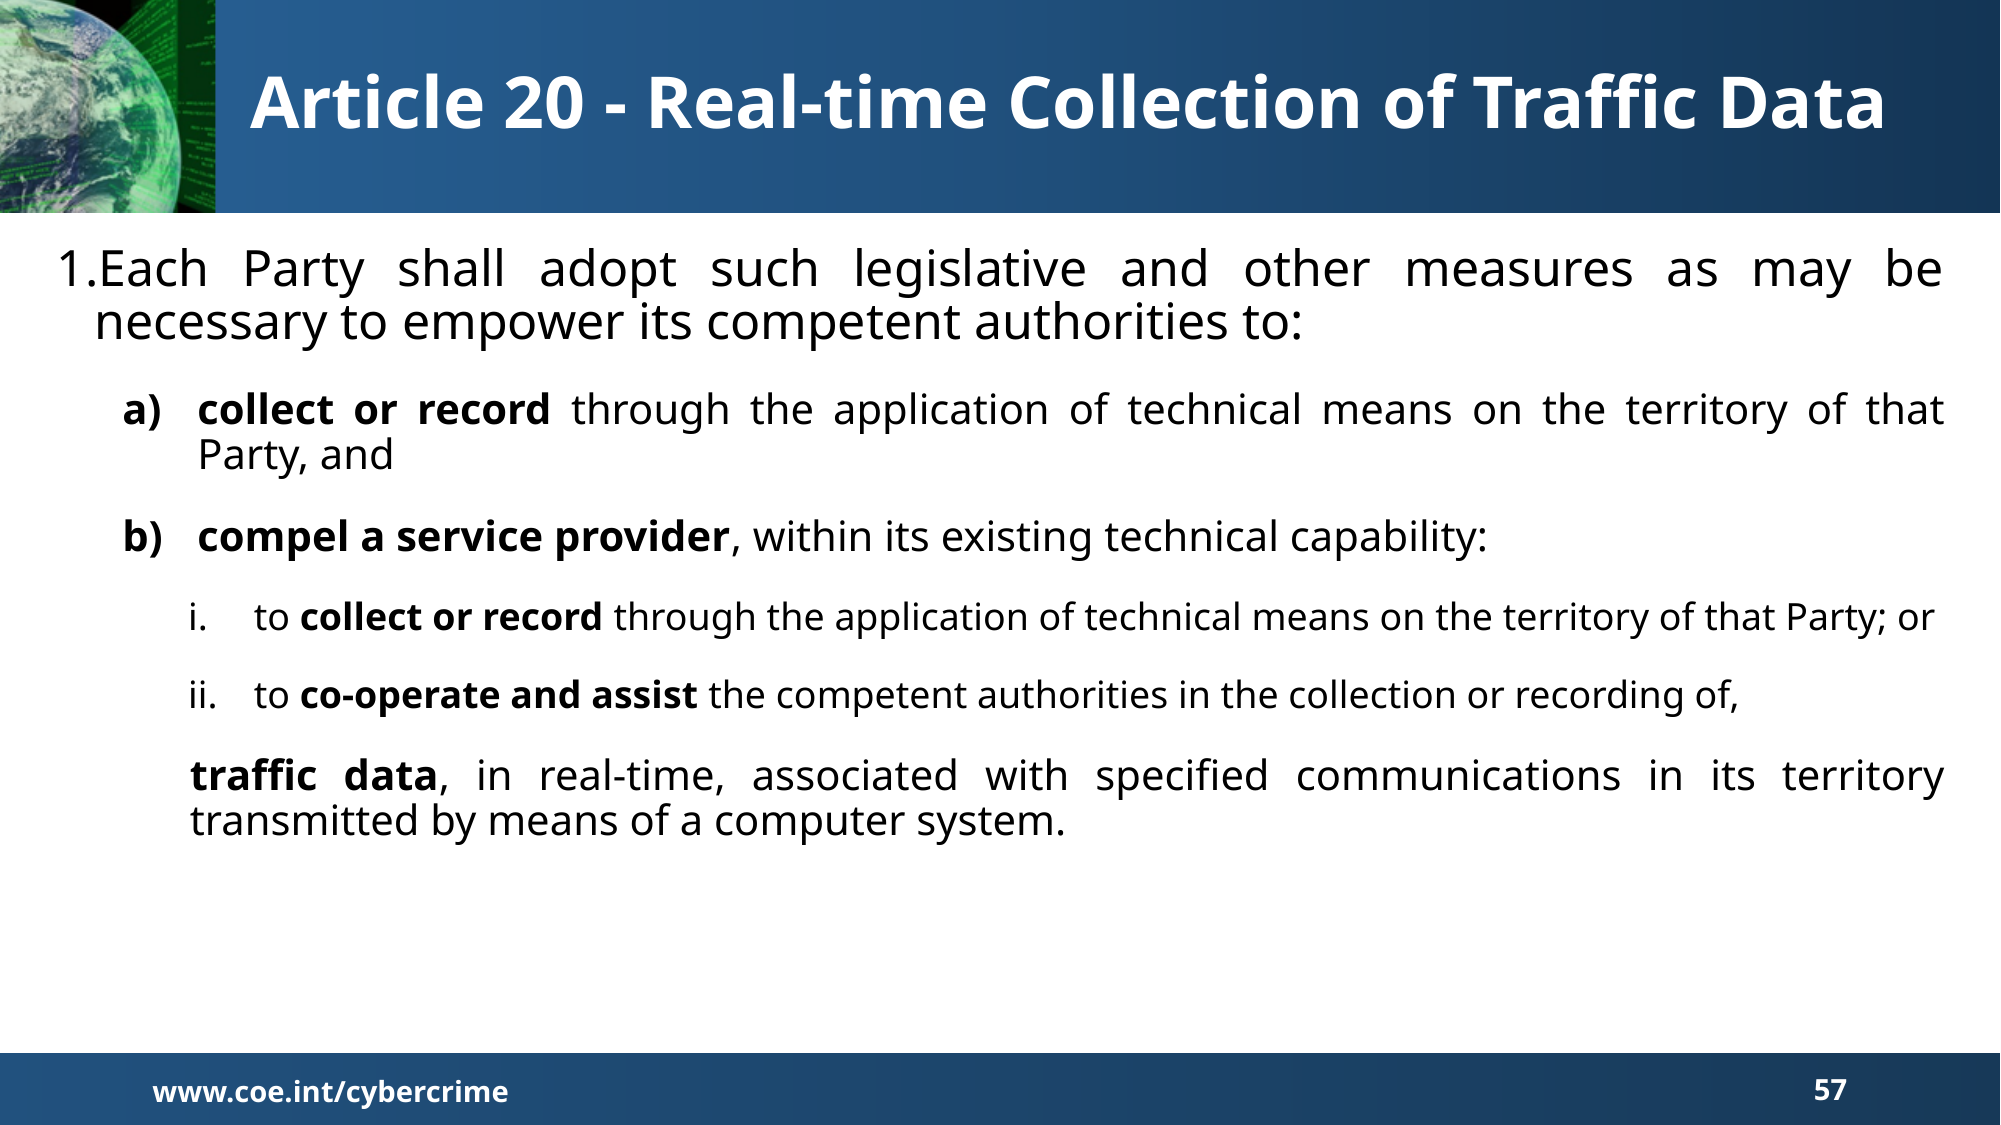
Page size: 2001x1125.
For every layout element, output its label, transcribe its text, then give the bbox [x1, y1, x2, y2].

list Each Party shall adopt such legislative and other measures as may be necessary to empower its competent authorities to: collect or record through the application of technical means on the territory of that Party, and compel a service provider, within its existing technical capability: to collect or record through the application of technical means on the territory of that Party; or to co-operate and assist the competent authorities in the collection or recording of, traffic data, in real-time, associated with specified communications in its territory transmitted by means of a computer system. [41, 235, 1961, 1028]
title Article 20 - Real-time Collection of Traffic Data [235, 31, 1961, 181]
slide_number 57 [1412, 1061, 1863, 1121]
slide_number www.coe.int/cybercrime [137, 1061, 588, 1121]
picture [0, 0, 2000, 213]
